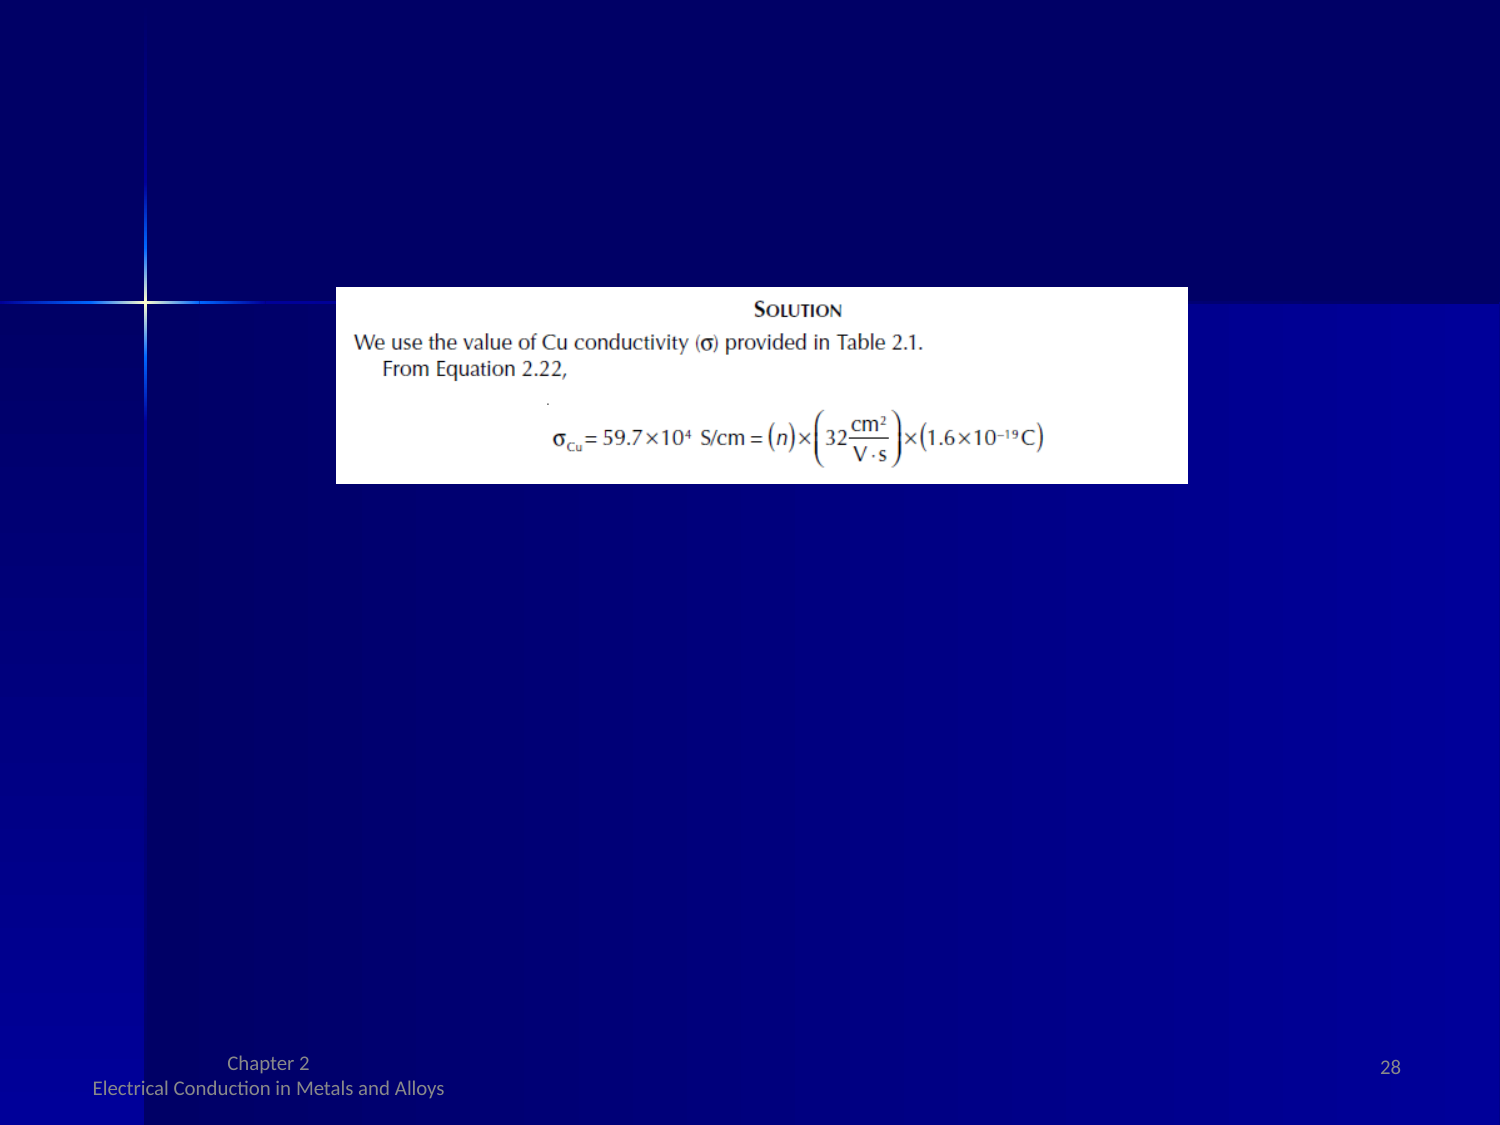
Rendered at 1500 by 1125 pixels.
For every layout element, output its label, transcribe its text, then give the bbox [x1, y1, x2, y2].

picture [335, 287, 1188, 484]
slide_number Chapter 2 Electrical Conduction in Metals and Alloys [74, 1037, 463, 1113]
